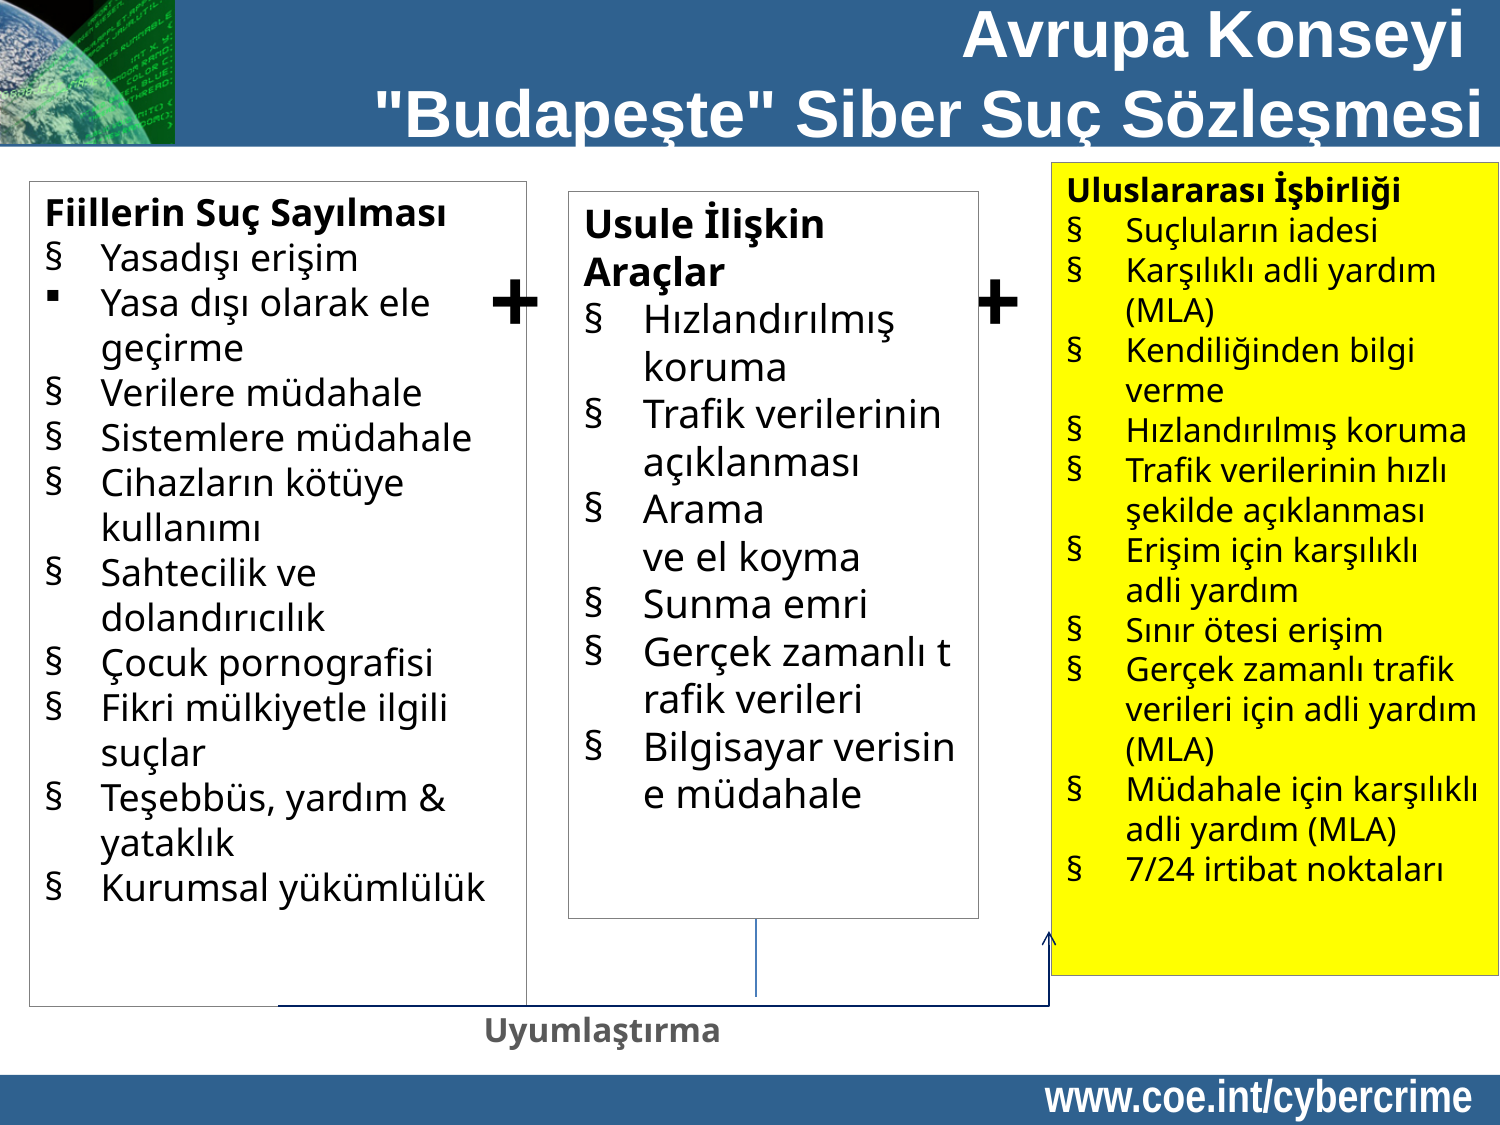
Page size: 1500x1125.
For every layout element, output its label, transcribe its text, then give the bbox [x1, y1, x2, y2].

text_box [0, 1073, 614, 1125]
text_box + [979, 235, 1061, 360]
text_box www.coe.int/cybercrime [1030, 1059, 1500, 1125]
text_box Avrupa Konseyi "Budapeşte" Siber Suç Sözleşmesi [177, 0, 1500, 149]
text_box Fiillerin Suç Sayılması Yasadışı erişim Yasa dışı olarak ele geçirme Verilere müdahale Sistemlere müdahale Cihazların kötüye kullanımı Sahtecilik ve dolandırıcılık Çocuk pornografisi Fikri mülkiyetle ilgili suçlar Teşebbüs, yardım & yataklık Kurumsal yükümlülük [29, 181, 527, 1007]
picture [0, 0, 175, 144]
text_box Uyumlaştırma [468, 1001, 614, 1057]
text_box [713, 1073, 1030, 1125]
text_box + [474, 235, 568, 360]
text_box Uyumlaştırma [713, 1001, 791, 1057]
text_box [619, 589, 708, 1125]
text_box Usule İlişkin Araçlar Hızlandırılmış koruma Trafik verilerinin açıklanması Arama ve el koyma Sunma emri Gerçek zamanlı trafik verileri Bilgisayar verisine müdahale [568, 191, 979, 919]
text_box Uluslararası İşbirliği Suçluların iadesi Karşılıklı adli yardım (MLA) Kendiliğinden bilgi verme Hızlandırılmış koruma Trafik verilerinin hızlı şekilde açıklanması Erişim için karşılıklı adli yardım Sınır ötesi erişim Gerçek zamanlı trafik verileri için adli yardım (MLA) Müdahale için karşılıklı adli yardım (MLA) 7/24 irtibat noktaları [1051, 162, 1499, 976]
